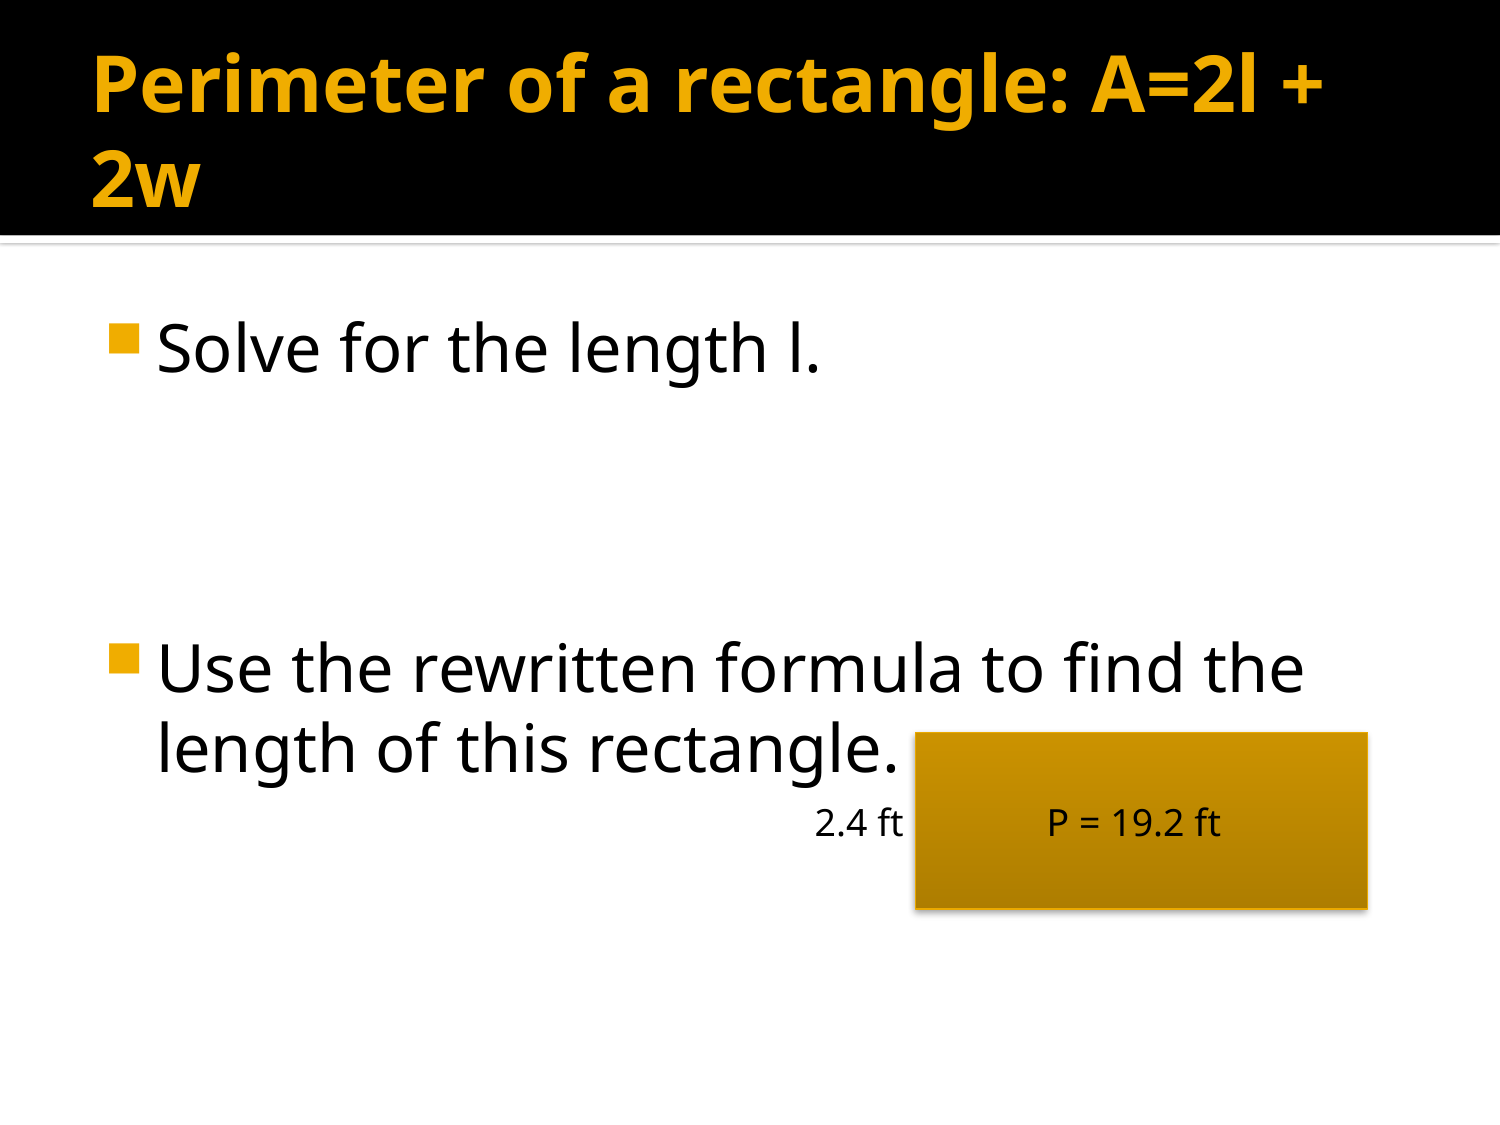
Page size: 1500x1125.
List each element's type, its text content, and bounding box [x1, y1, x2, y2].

text_box 2.4 ft [799, 791, 966, 851]
text_box [915, 732, 1368, 910]
list Solve for the length l. Use the rewritten formula to find the length of this rectangle. [75, 291, 1425, 1050]
title Perimeter of a rectangle: A=2l + 2w [75, 25, 1425, 231]
text_box P = 19.2 ft [1031, 791, 1335, 851]
